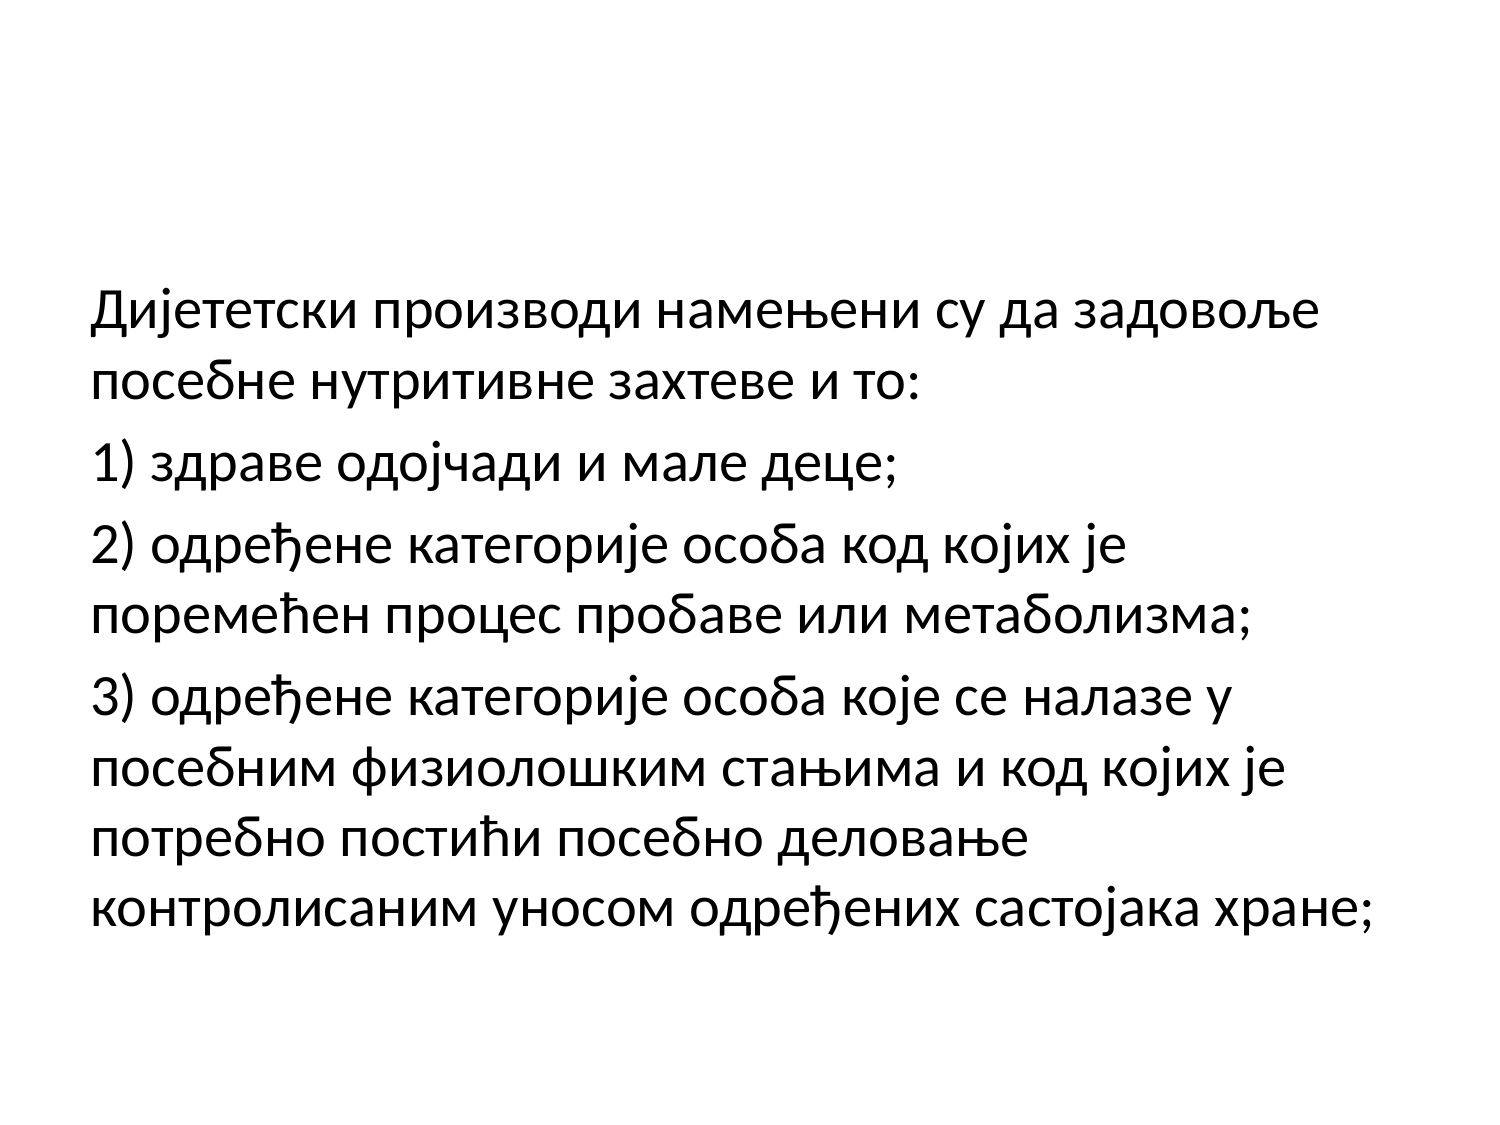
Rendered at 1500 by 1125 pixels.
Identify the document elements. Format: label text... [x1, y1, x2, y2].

list Дијететски производи намењени су да задовоље посебне нутритивне захтеве и то: 1) здраве одојчади и мале деце; 2) одређене категорије особа код којих је поремећен процес пробаве или метаболизма; 3) одређене категорије особа које се налазе у посебним физиолошким стањима и код којих је потребно постићи посебно деловање контролисаним уносом одређених састојака хране; [75, 262, 1425, 1005]
